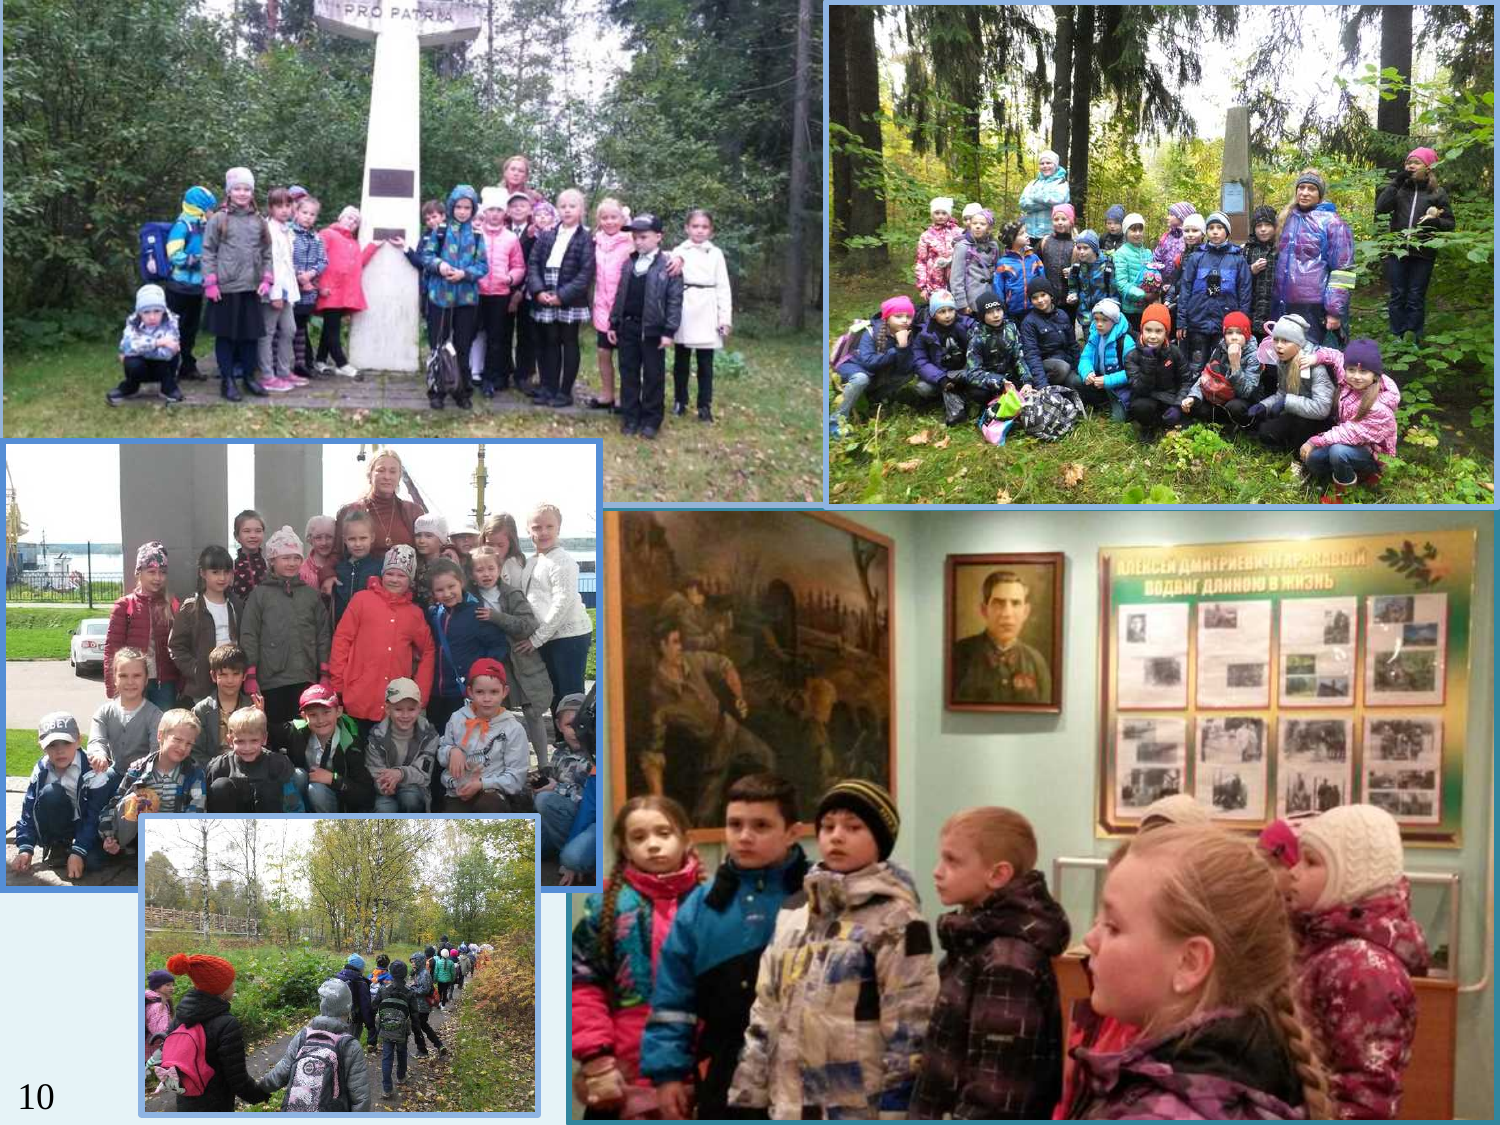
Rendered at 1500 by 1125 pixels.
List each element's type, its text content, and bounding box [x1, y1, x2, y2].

text_box 10 [2, 1064, 74, 1125]
picture [2, 0, 1495, 1121]
